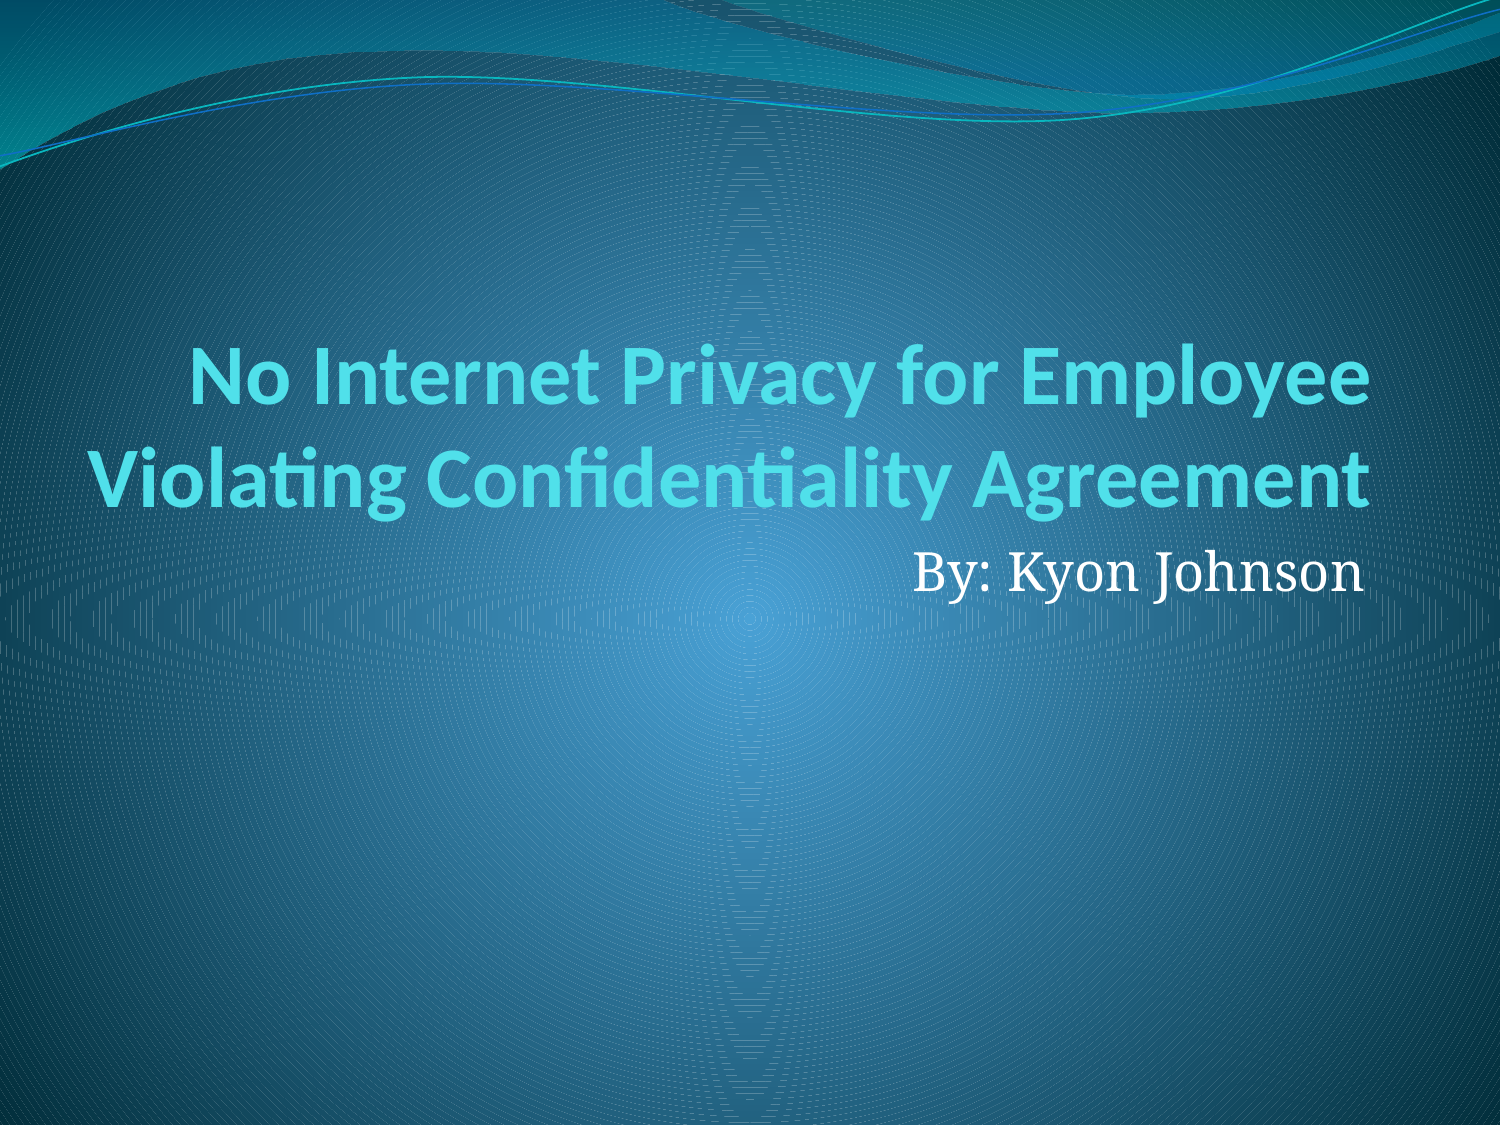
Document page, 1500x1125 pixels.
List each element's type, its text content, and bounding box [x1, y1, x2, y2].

title No Internet Privacy for Employee Violating Confidentiality Agreement [87, 224, 1376, 525]
subtitle By: Kyon Johnson [87, 529, 1376, 818]
